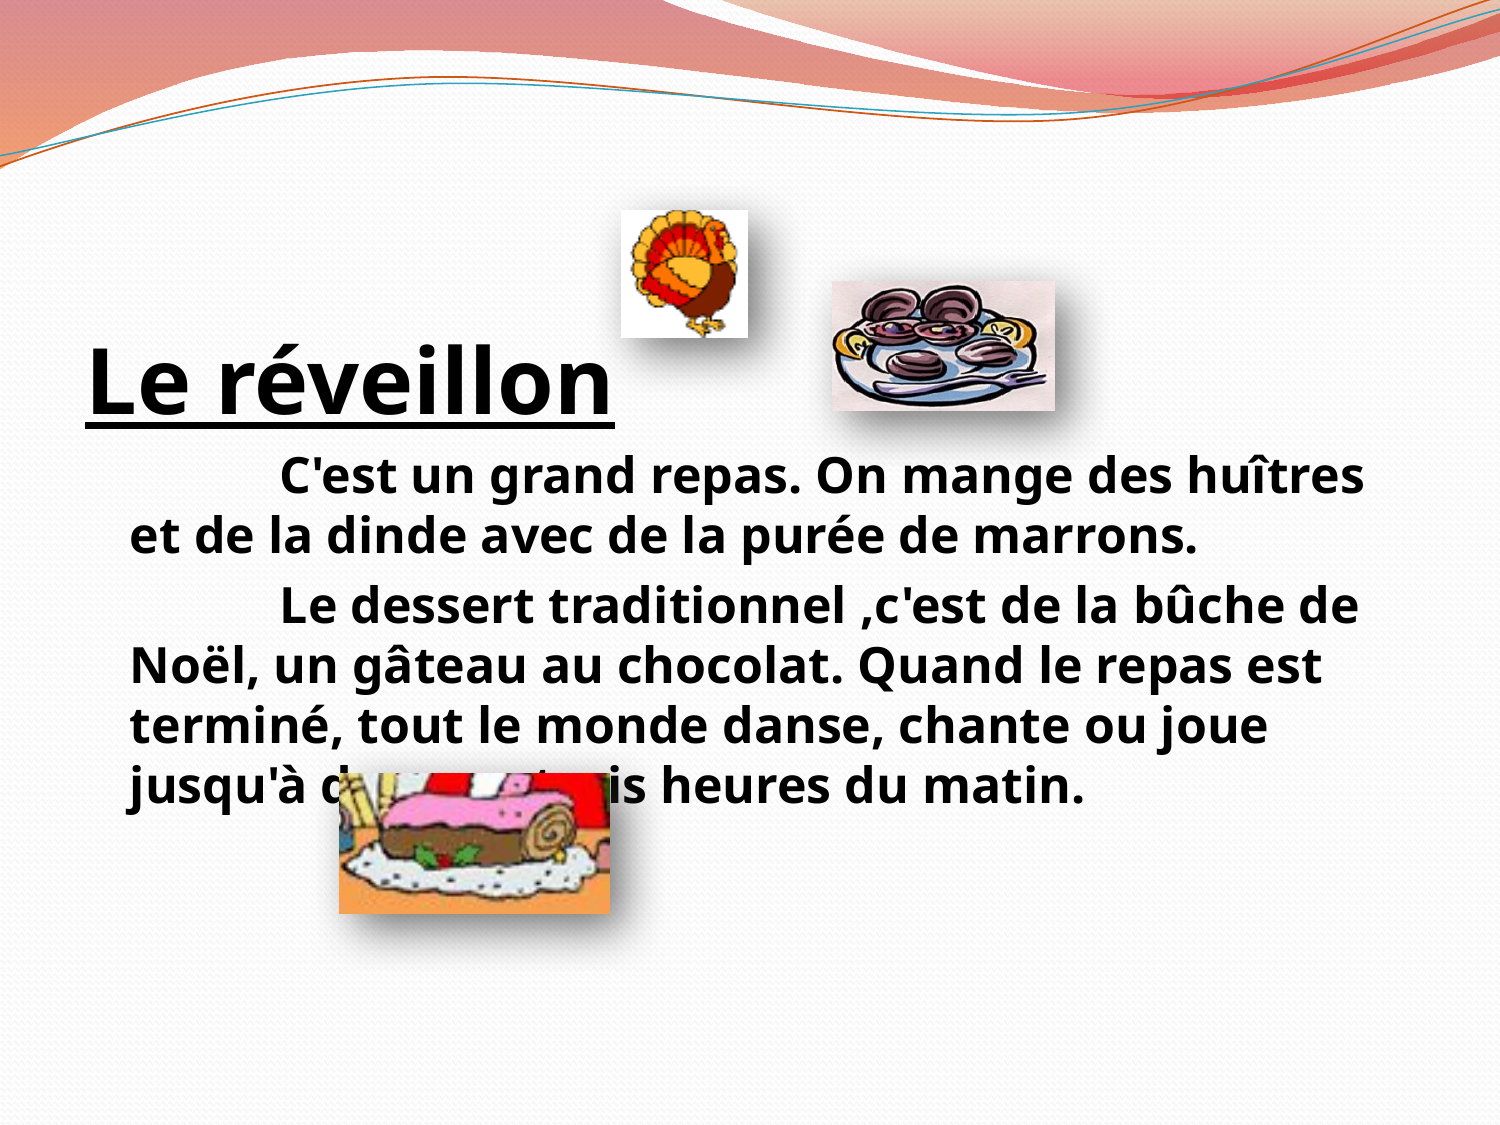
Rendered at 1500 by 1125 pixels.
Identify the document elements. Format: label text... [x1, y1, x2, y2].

picture [339, 773, 610, 915]
picture [831, 281, 1055, 411]
picture [620, 210, 748, 338]
list Le réveillon C'est un grand repas. On mange des huîtres et de la dinde avec de la purée de marrons. Le dessert traditionnel ,c'est de la bûche de Noël, un gâteau au chocolat. Quand le repas est terminé, tout le monde danse, chante ou joue jusqu'à deux ou trois heures du matin. [70, 187, 1421, 931]
